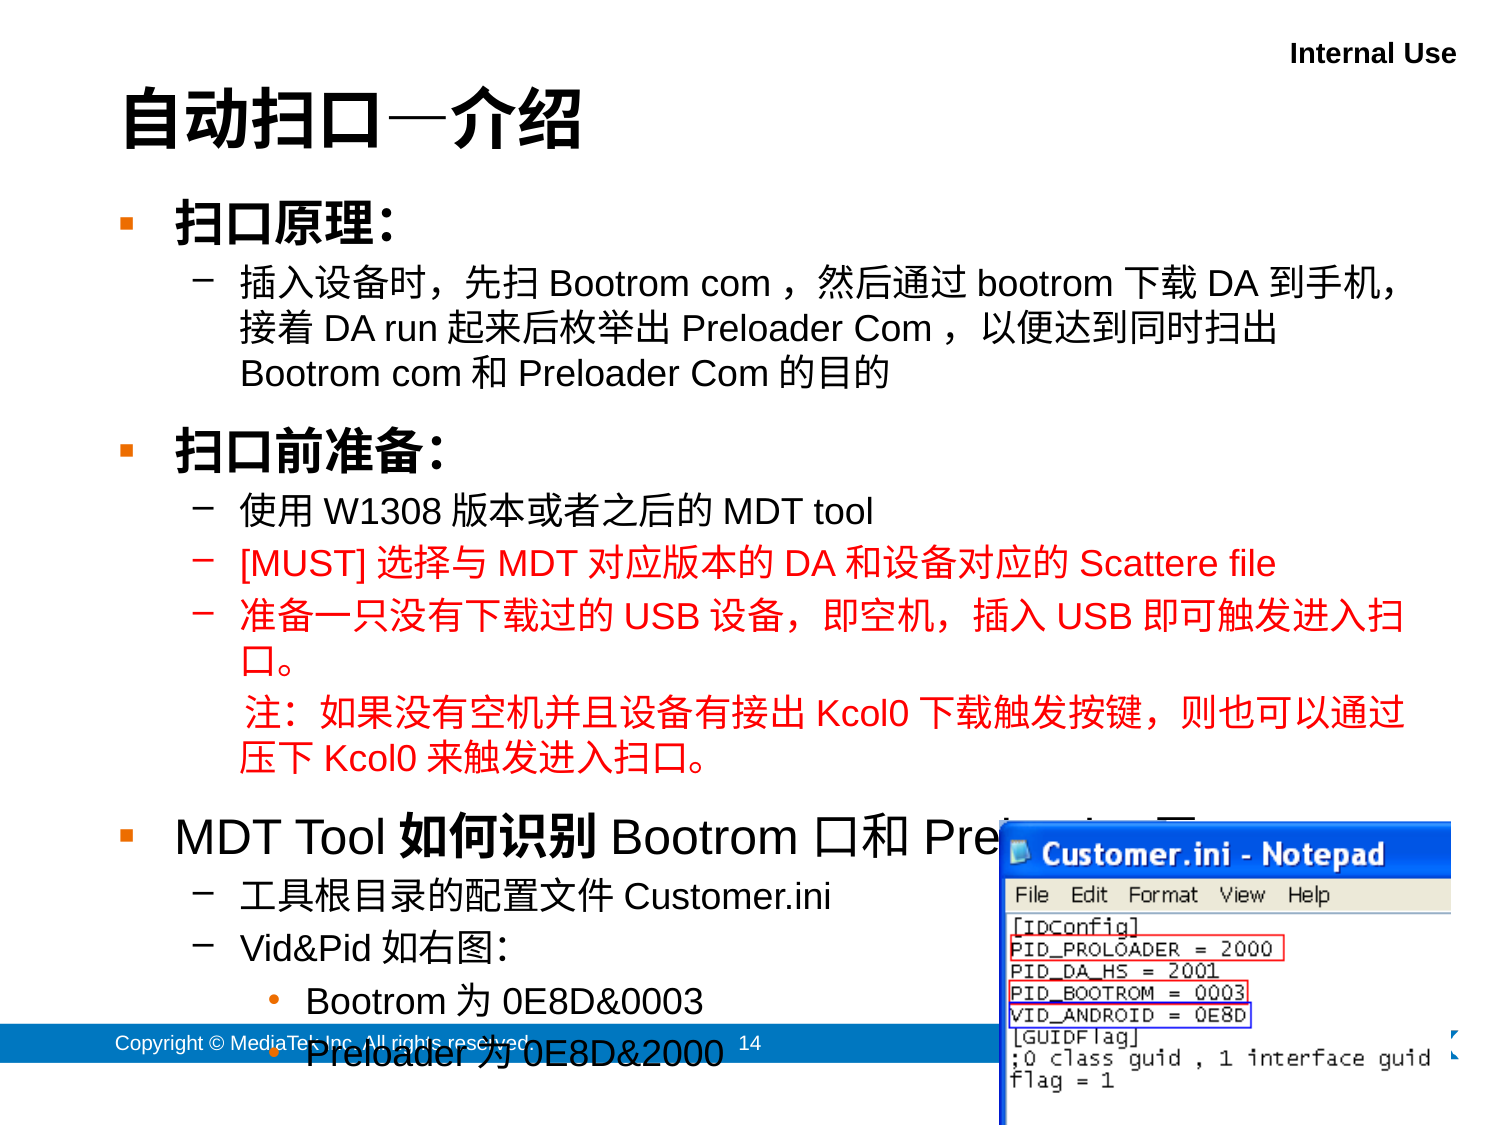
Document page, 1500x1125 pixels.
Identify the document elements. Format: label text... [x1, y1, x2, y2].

footer Copyright © MediaTek Inc. All rights reserved. [99, 1022, 573, 1090]
picture [573, 1023, 711, 1063]
title 自动扫口—介绍 [101, 62, 1425, 172]
picture [0, 1023, 99, 1063]
picture [789, 820, 1459, 1125]
slide_number 14 [711, 1022, 789, 1090]
list 扫口原理： 插入设备时，先扫Bootrom com，然后通过bootrom下载DA到手机，接着DA run起来后枚举出Preloader Com，以便达到同时扫出Bootrom com和Preloader Com的目的 扫口前准备： 使用W1308版本或者之后的MDT tool [MUST]选择与MDT对应版本的DA和设备对应的Scattere file 准备一只没有下载过的USB设备，即空机，插入USB即可触发进入扫口。 注：如果没有空机并且设备有接出Kcol0下载触发按键，则也可以通过压下Kcol0来触发进入扫口。 MDT Tool如何识别Bootrom口和Preloader口 工具根目录的配置文件Customer.ini Vid&Pid如右图： Bootrom为0E8D&0003 Preloader为0E8D&2000 [102, 184, 1425, 998]
